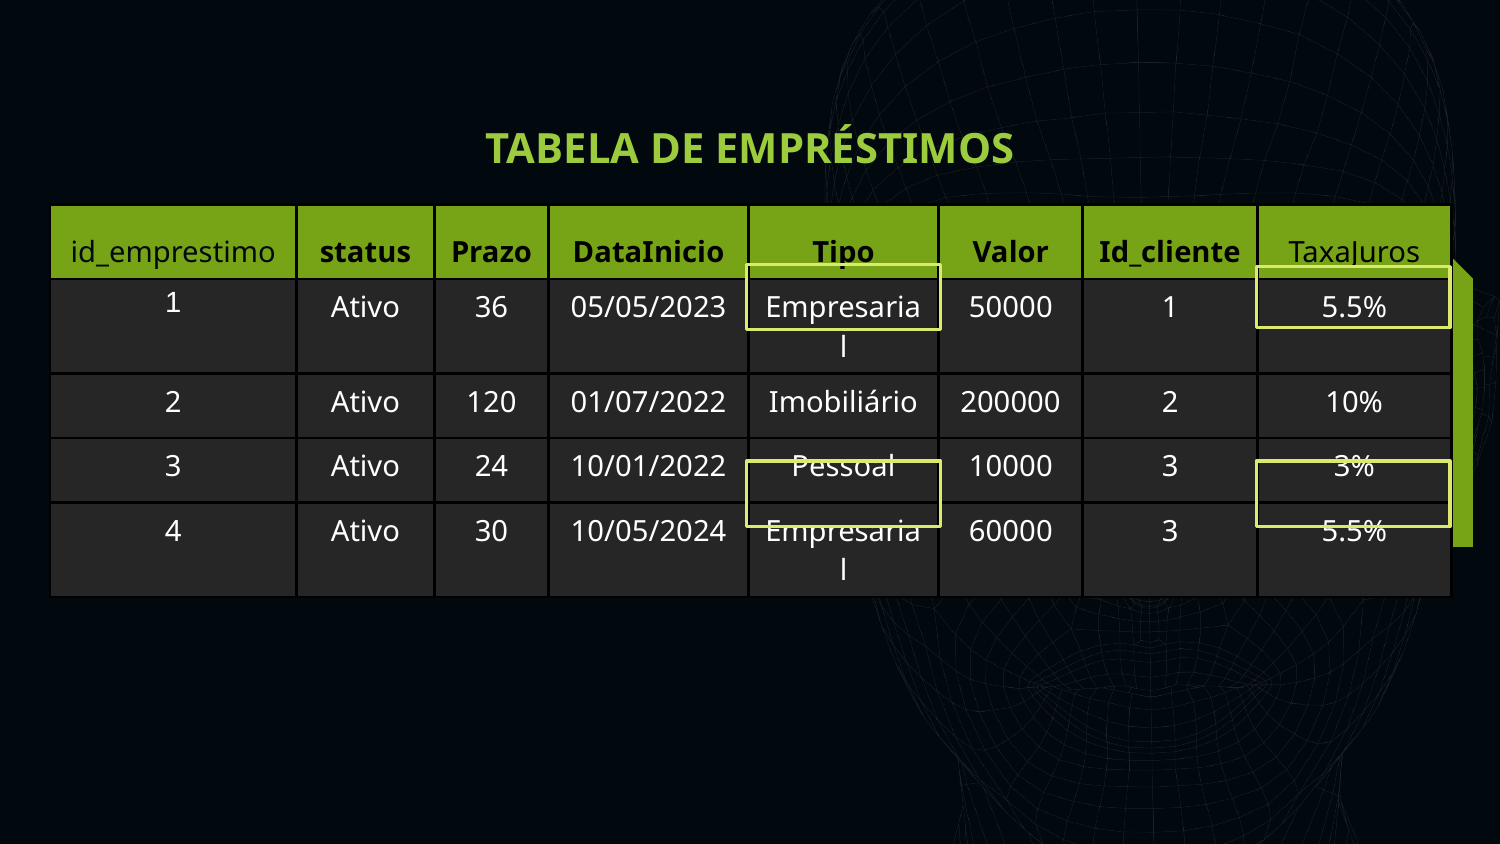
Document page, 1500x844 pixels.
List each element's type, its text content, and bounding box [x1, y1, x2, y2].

text_box [746, 461, 941, 527]
table_cell 200000 [940, 375, 1081, 437]
table_cell 4 [51, 504, 295, 596]
table_cell 5.5% [1259, 527, 1450, 596]
table_cell 50000 [940, 280, 1081, 372]
table_cell 10/01/2022 [550, 439, 747, 501]
table_cell Empresarial [750, 527, 937, 596]
table_cell Ativo [298, 375, 433, 437]
table_cell 1 [1084, 280, 1256, 372]
table_cell Pessoal [750, 439, 937, 461]
table_cell Ativo [298, 439, 433, 501]
text_box [1256, 266, 1450, 328]
text_box [1453, 258, 1473, 547]
table_cell Ativo [298, 504, 433, 596]
table_cell 3% [1259, 439, 1450, 461]
text_box [1256, 461, 1450, 527]
table_header status [298, 206, 433, 278]
table_header Tipo [750, 206, 937, 264]
table_header Id_cliente [1084, 206, 1256, 278]
table_cell 24 [436, 439, 547, 501]
table_header TaxaJuros [1259, 206, 1450, 266]
table_cell Imobiliário [750, 375, 937, 437]
table_cell 60000 [940, 504, 1081, 596]
table_header Prazo [436, 206, 547, 278]
table_cell 3 [1084, 504, 1256, 596]
table_cell 5.5% [1259, 328, 1450, 372]
table_cell Empresarial [750, 330, 937, 372]
table_cell 1 [51, 280, 295, 372]
table_header DataInicio [550, 206, 747, 278]
table_cell Ativo [298, 280, 433, 372]
table_cell 36 [436, 280, 547, 372]
table_cell 10/05/2024 [550, 504, 747, 596]
table_cell 01/07/2022 [550, 375, 747, 437]
table_header id_emprestimo [51, 206, 295, 278]
table_cell 3 [51, 439, 295, 501]
table_cell 10000 [940, 439, 1081, 501]
text_box TABELA DE EMPRÉSTIMOS [207, 106, 1293, 187]
table_cell 3 [1084, 439, 1256, 501]
text_box [746, 264, 941, 330]
table_cell 10% [1259, 375, 1450, 437]
table_cell 05/05/2023 [550, 280, 747, 372]
table_cell 2 [51, 375, 295, 437]
table_cell 30 [436, 504, 547, 596]
table_cell 120 [436, 375, 547, 437]
table_cell 2 [1084, 375, 1256, 437]
table_header Valor [940, 206, 1081, 278]
